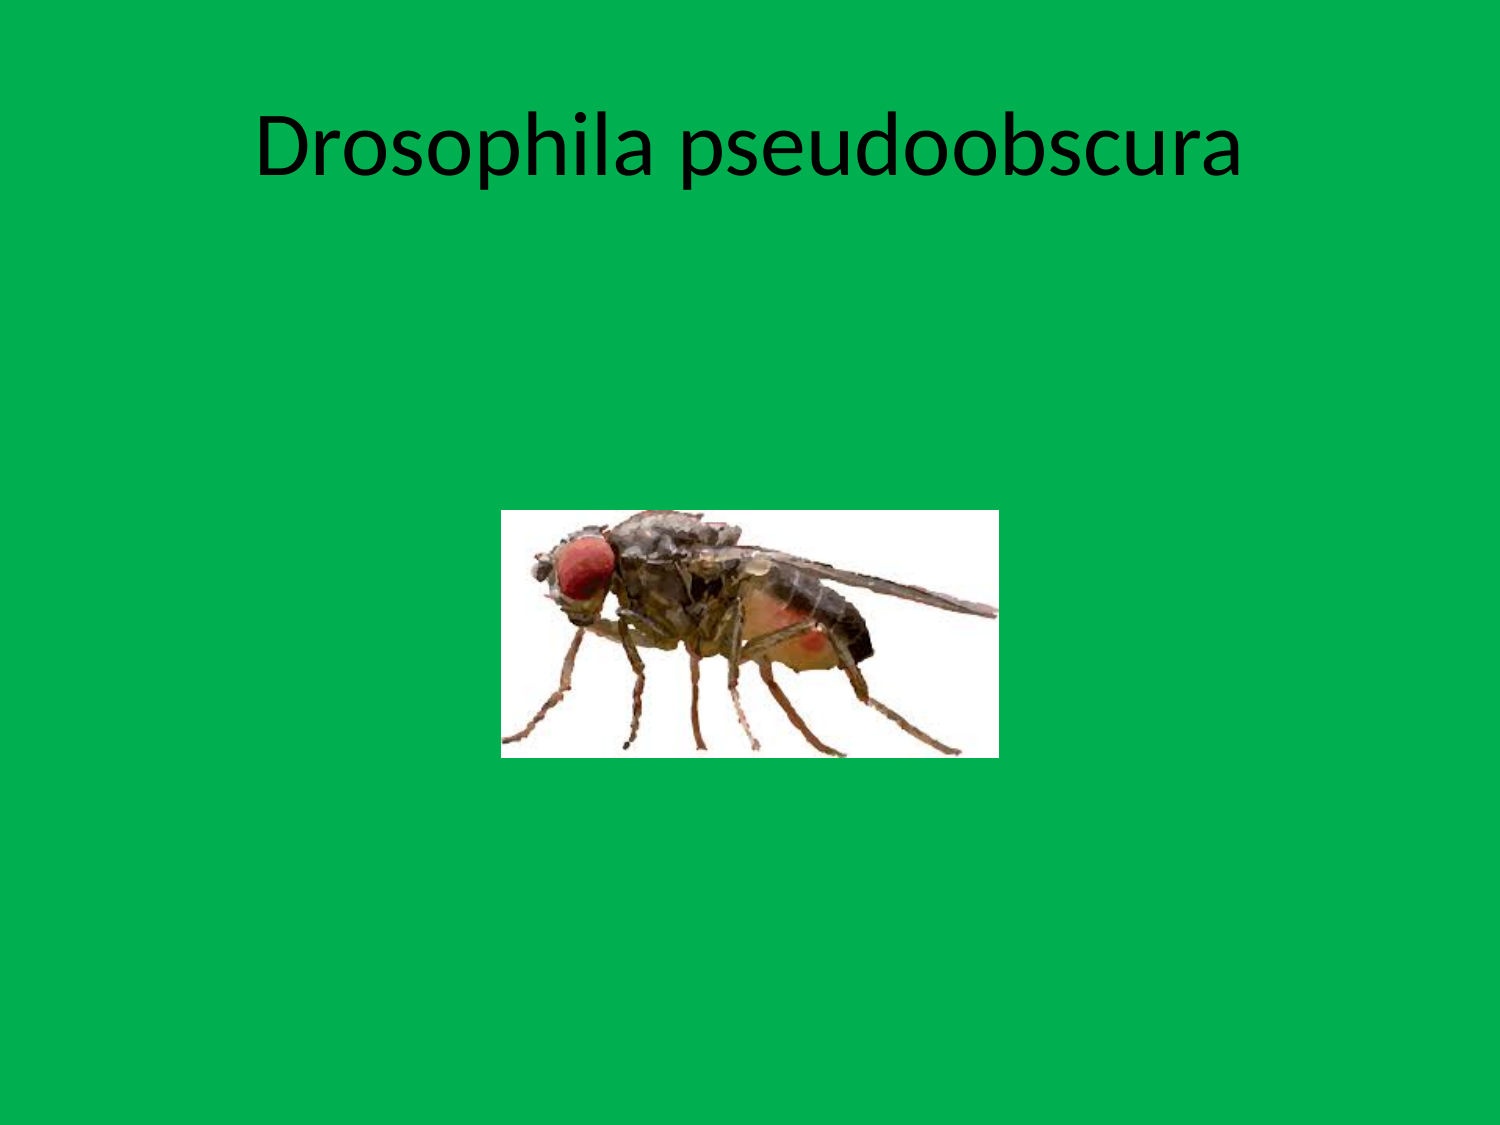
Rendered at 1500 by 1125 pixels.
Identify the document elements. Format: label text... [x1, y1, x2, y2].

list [501, 509, 999, 758]
title Drosophila pseudoobscura [75, 45, 1425, 233]
